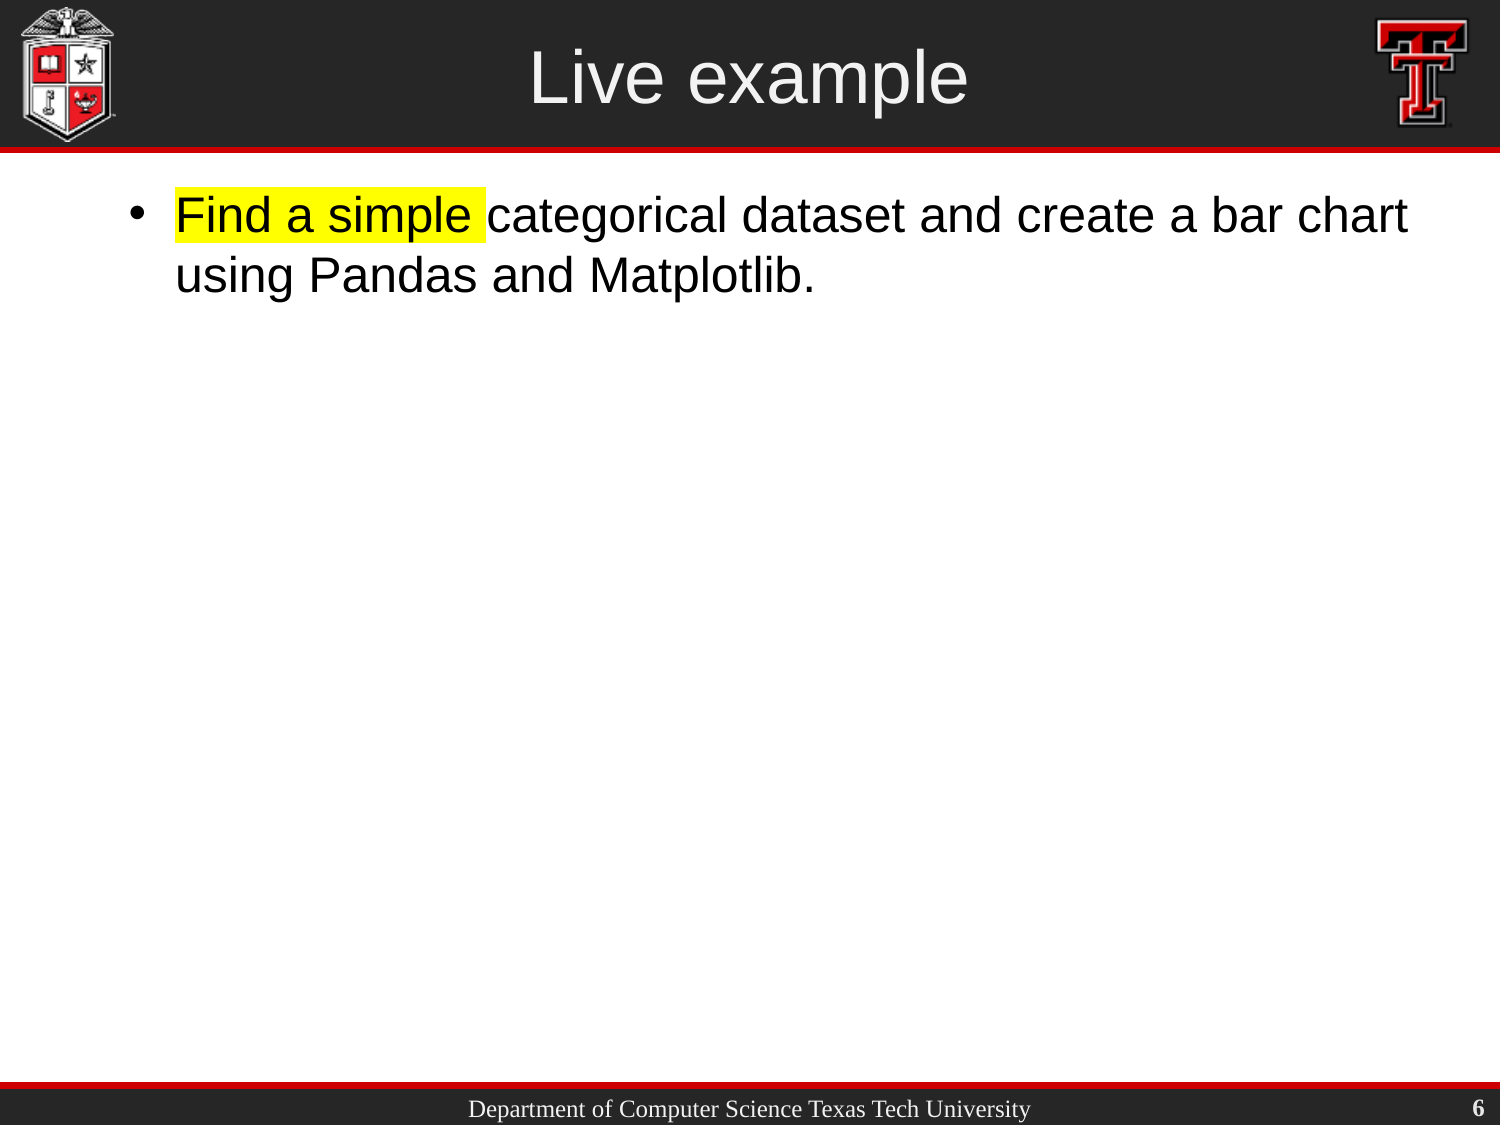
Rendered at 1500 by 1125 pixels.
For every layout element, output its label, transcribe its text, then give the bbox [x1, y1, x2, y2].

picture [21, 7, 116, 142]
title Live example [151, 6, 1349, 141]
slide_number 6 [1392, 1086, 1500, 1125]
list Find a simple categorical dataset and create a bar chart using Pandas and Matplotlib. [113, 174, 1431, 1075]
picture [1373, 14, 1472, 128]
